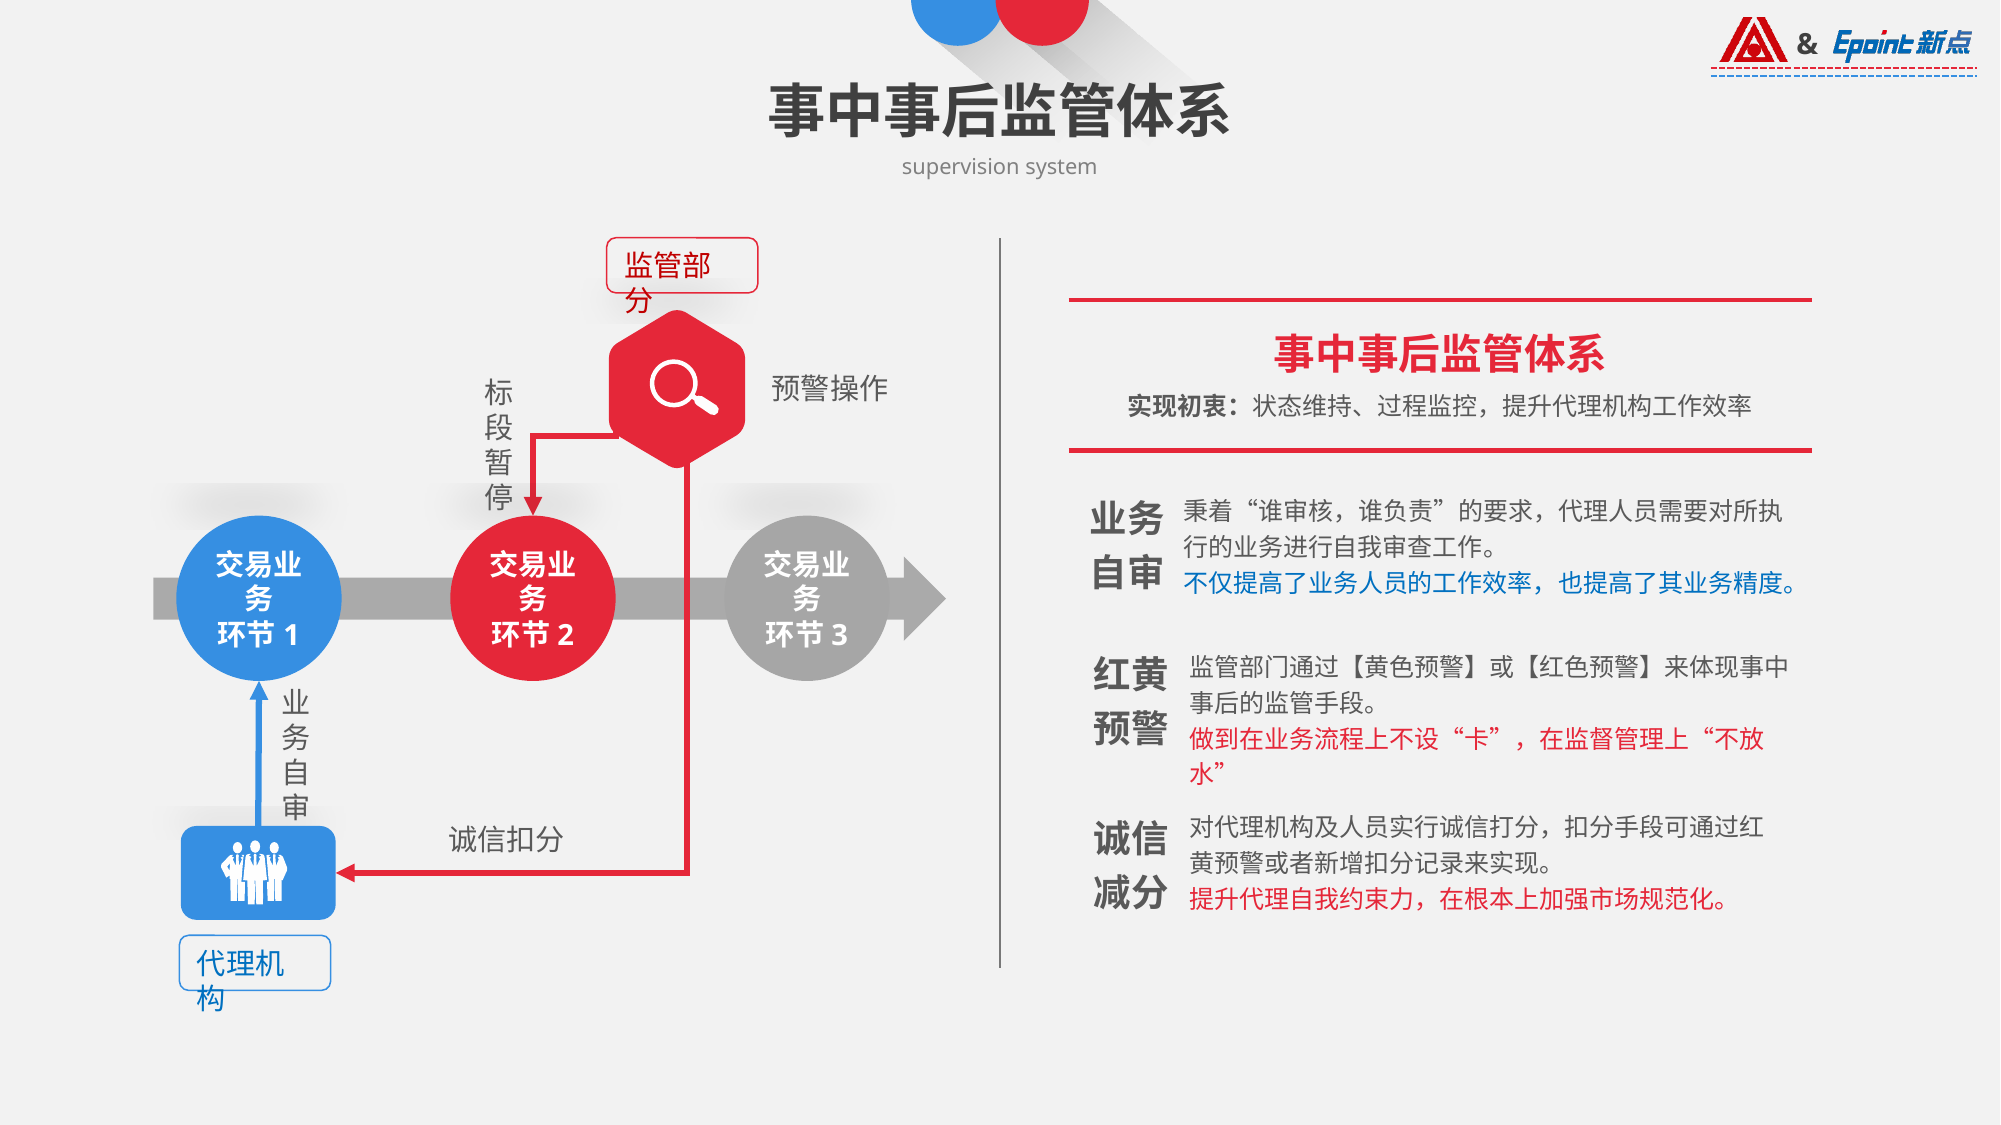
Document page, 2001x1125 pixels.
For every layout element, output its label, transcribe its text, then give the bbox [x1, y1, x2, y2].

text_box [180, 825, 336, 920]
text_box 交易业务 环节1 [175, 514, 289, 682]
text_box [608, 309, 746, 469]
text_box 对代理机构及人员实行诚信打分，扣分手段可通过红黄预警或者新增扣分记录来实现。 提升代理自我约束力，在根本上加强市场规范化。 [1209, 798, 1801, 921]
text_box 诚信扣分 [433, 827, 581, 864]
text_box 红黄 预警 [1053, 635, 1209, 758]
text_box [289, 484, 725, 827]
text_box 交易业务 环节3 [725, 514, 891, 682]
text_box 业 务 自 审 [266, 677, 289, 825]
text_box 监管部门通过【黄色预警】或【红色预警】来体现事中事后的监管手段。 做到在业务流程上不设“卡”，在监督管理上“不放水” [1174, 637, 1814, 797]
text_box [152, 576, 178, 621]
text_box 业务 自审 [1049, 478, 1205, 602]
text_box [1068, 299, 1813, 451]
text_box 秉着“谁审核，谁负责”的要求，代理人员需要对所执行的业务进行自我审查工作。 不仅提高了业务人员的工作效率，也提高了其业务精度。 [1168, 482, 1820, 605]
text_box 代理机构 [179, 935, 331, 991]
text_box 监管部分 [606, 237, 758, 293]
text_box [599, 0, 1401, 184]
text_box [511, 410, 638, 484]
text_box 诚信 减分 [1053, 798, 1209, 921]
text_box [1710, 17, 1978, 76]
text_box 预警操作 [756, 362, 904, 413]
text_box 标 段 暂 停 [469, 367, 529, 484]
text_box [888, 553, 948, 644]
